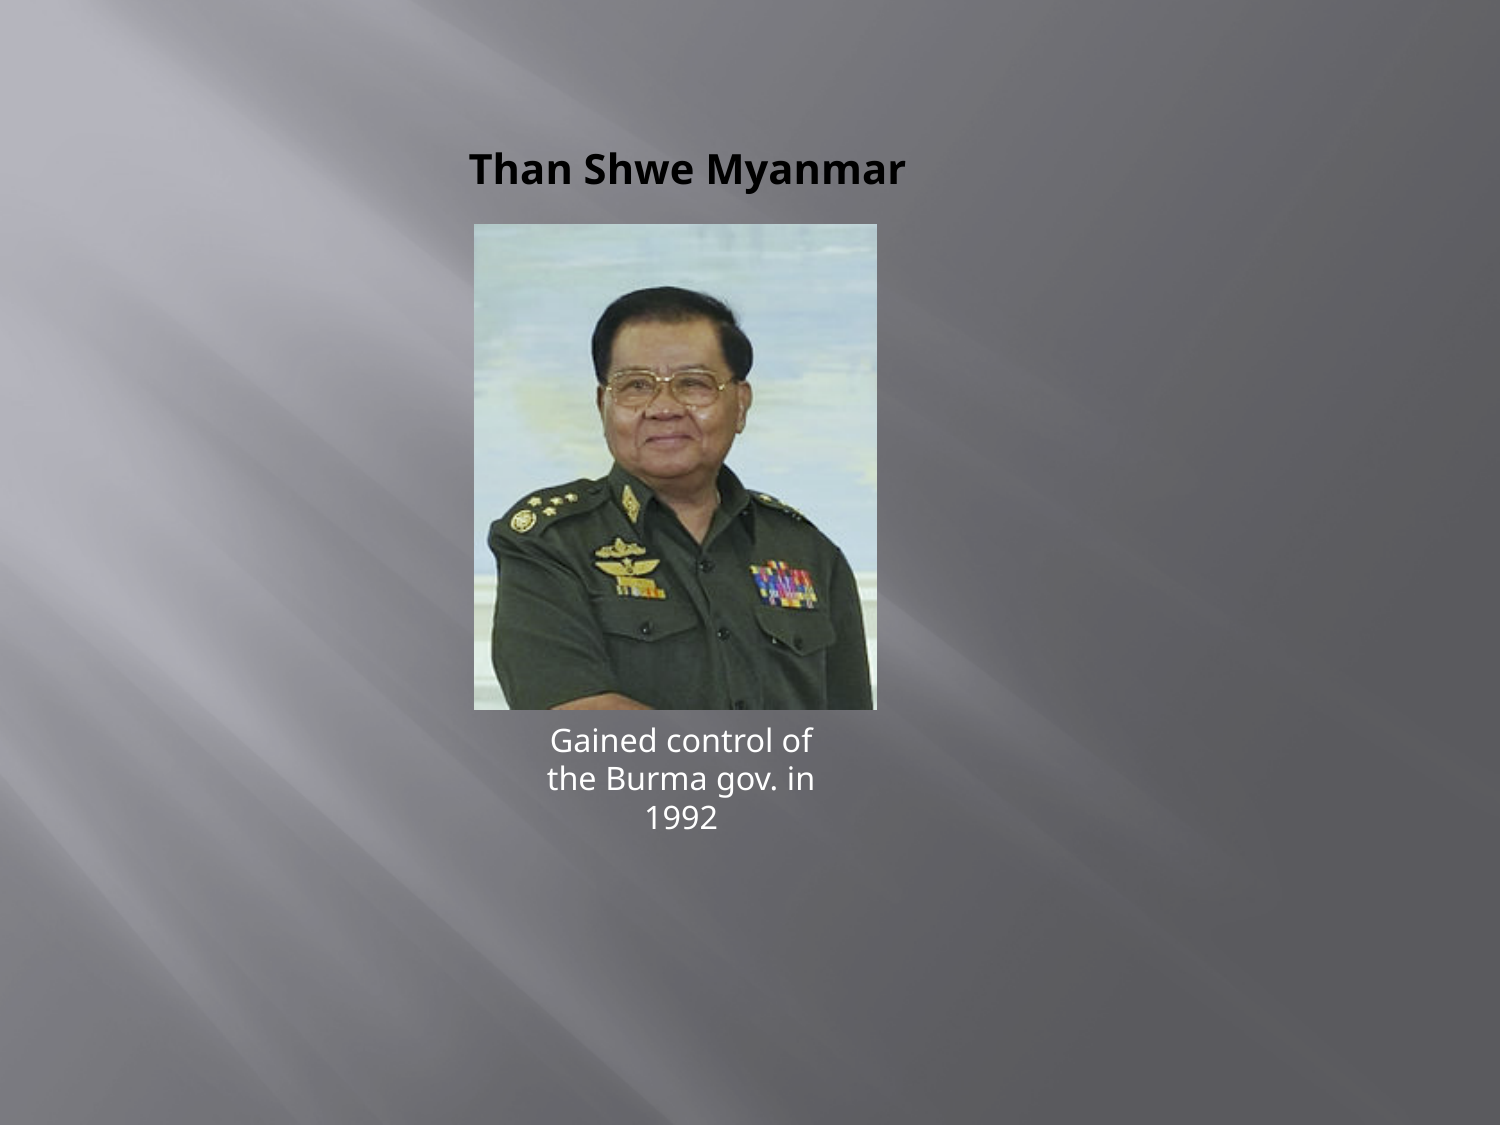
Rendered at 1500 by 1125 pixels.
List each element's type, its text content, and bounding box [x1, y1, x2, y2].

title Than Shwe Myanmar [437, 99, 938, 193]
picture [474, 224, 877, 710]
list Gained control of the Burma gov. in 1992 [525, 752, 838, 845]
